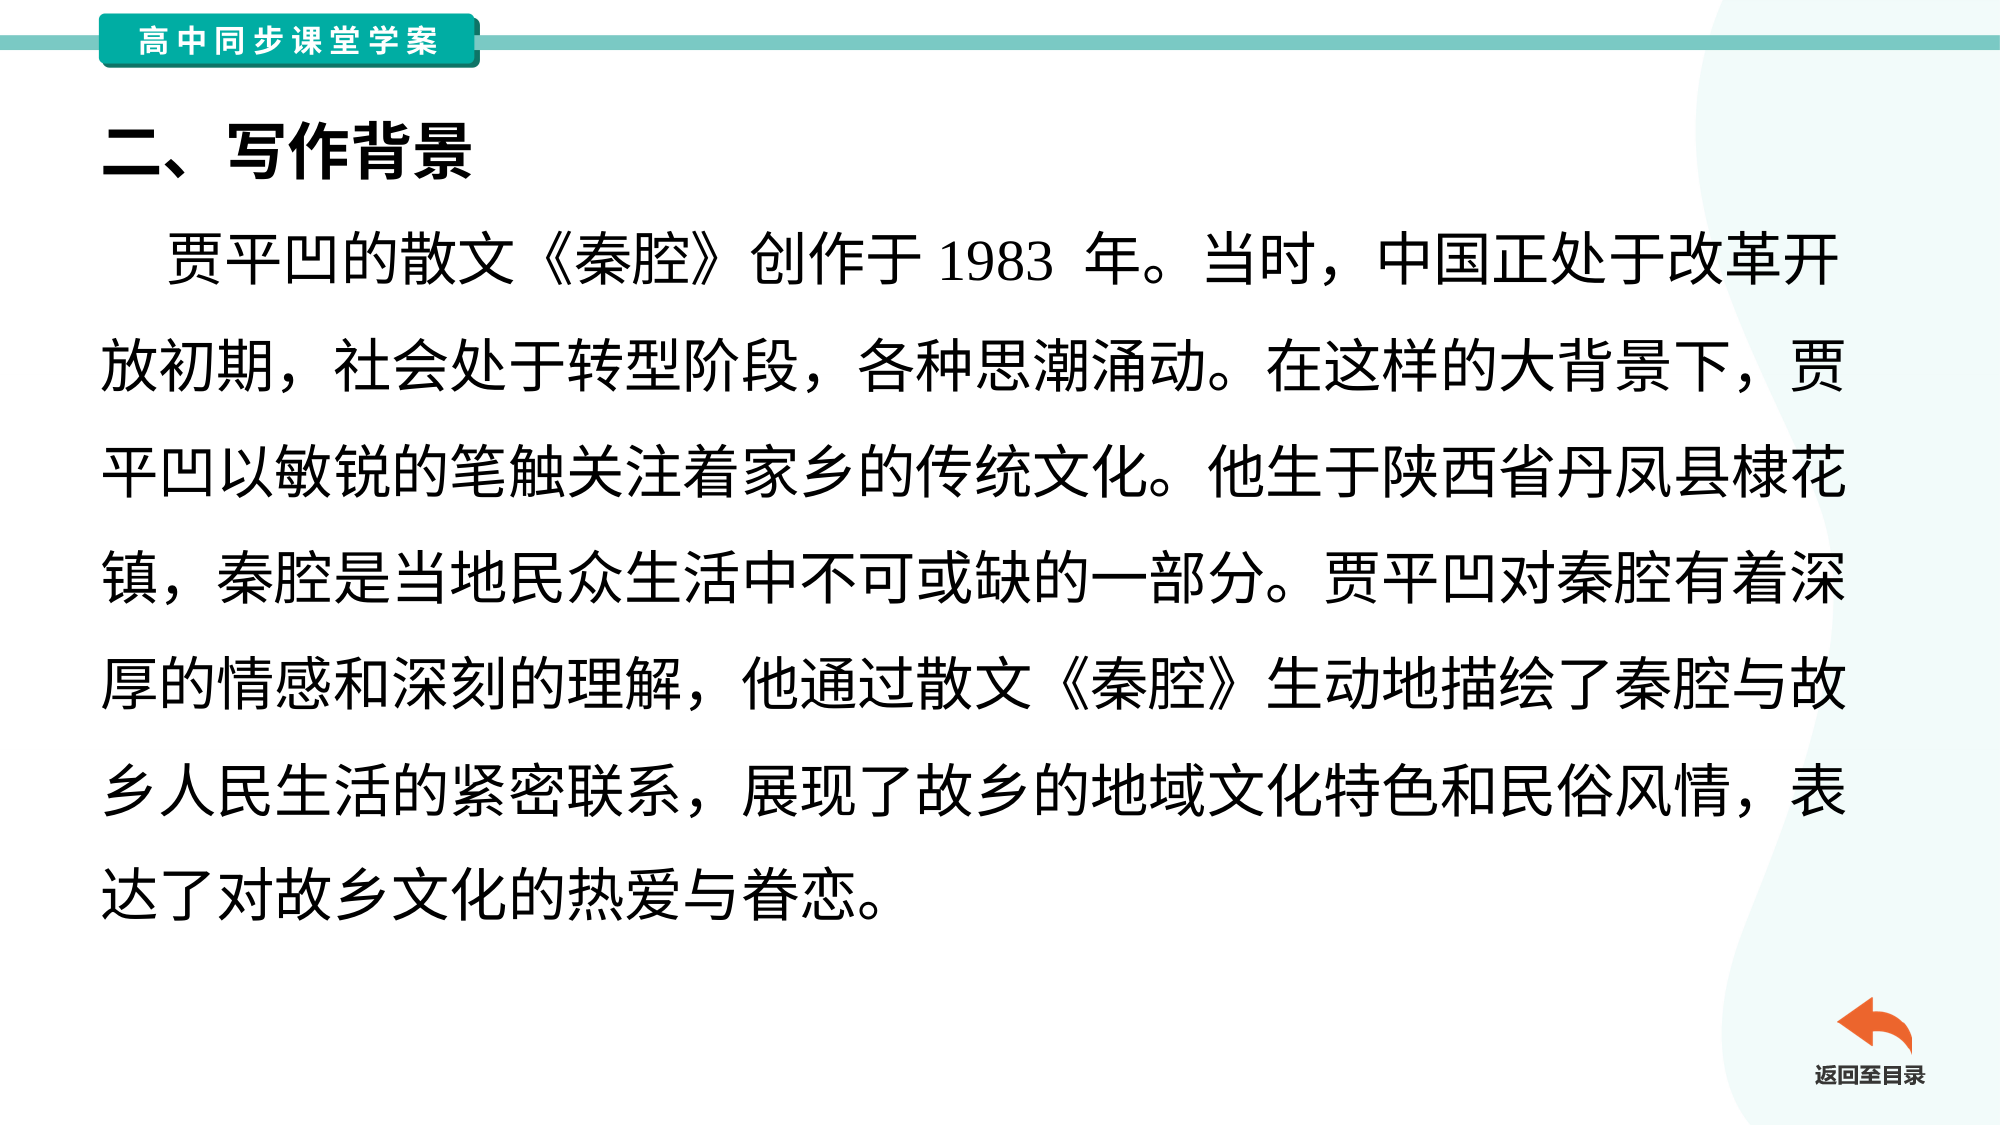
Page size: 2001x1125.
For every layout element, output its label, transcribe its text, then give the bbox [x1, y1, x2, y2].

text_box 二、写作背景 [100, 76, 1899, 186]
text_box 贾平凹的散文《秦腔》创作于1983 年。当时，中国正处于改革开 放初期，社会处于转型阶段，各种思潮涌动。在这样的大背景下，贾 平凹以敏锐的笔触关注着家乡的传统文化。他生于陕西省丹凤县棣花 镇，秦腔是当地民众生活中不可或缺的一部分。贾平凹对秦腔有着深 厚的情感和深刻的理解，他通过散文《秦腔》生动地描绘了秦腔与故 乡人民生活的紧密联系，展现了故乡的地域文化特色和民俗风情，表 达了对故乡文化的热爱与眷恋。 [100, 186, 1899, 917]
picture [0, 0, 2000, 1125]
